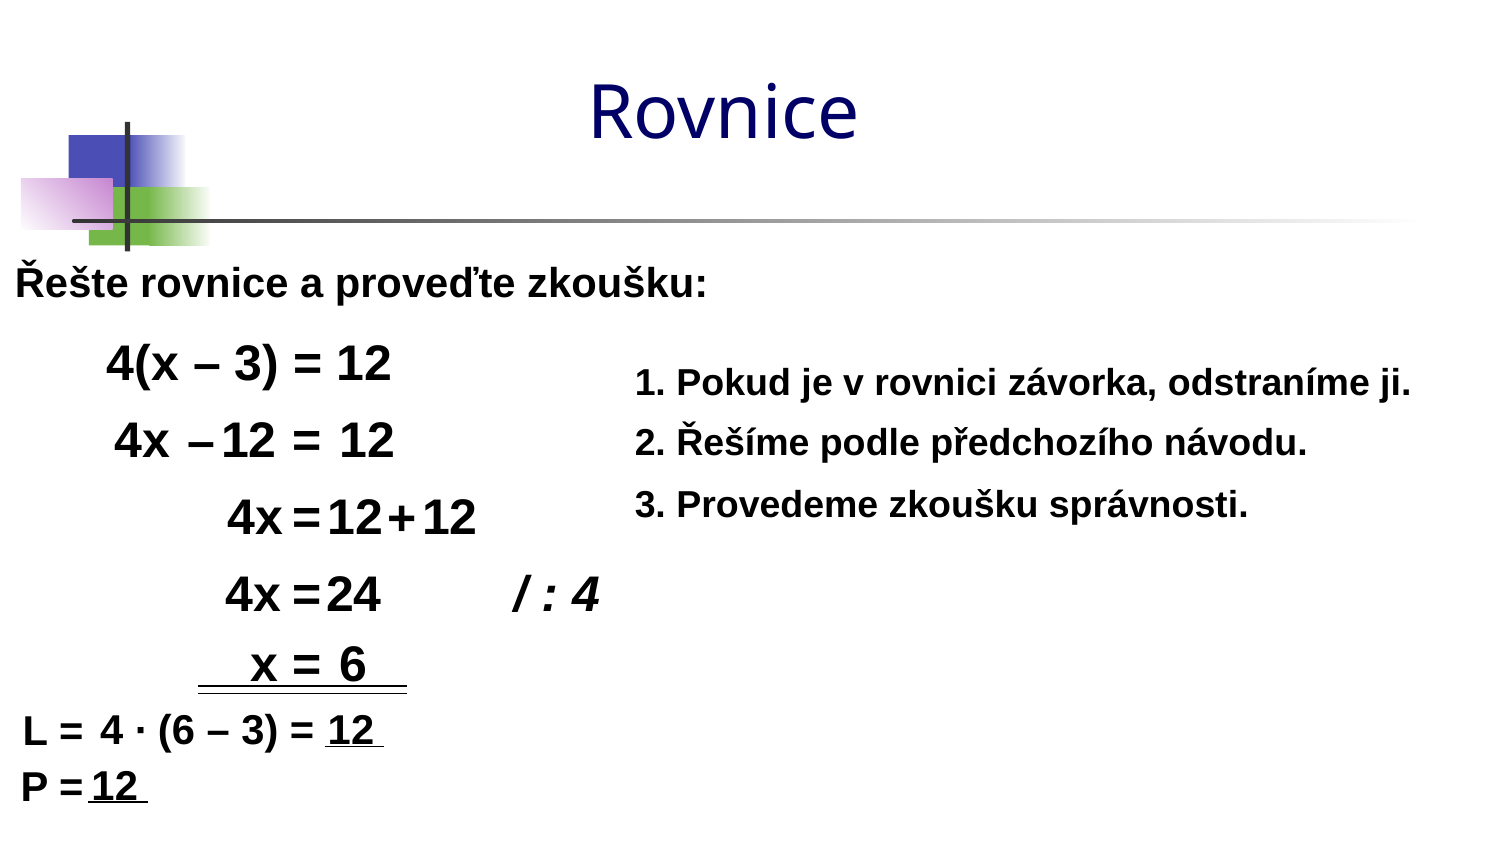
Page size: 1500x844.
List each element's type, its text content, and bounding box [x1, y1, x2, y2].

text_box 4(x – 3) = 12 [78, 324, 420, 397]
text_box 4x [212, 478, 310, 551]
text_box 12 [312, 478, 372, 551]
text_box 24 [311, 555, 401, 627]
text_box / : 4 [498, 555, 644, 627]
text_box 12 [230, 401, 277, 474]
text_box x [236, 627, 277, 685]
text_box Řešte rovnice a proveďte zkoušku: [0, 244, 727, 317]
text_box = [277, 627, 324, 685]
text_box 4x [211, 555, 309, 627]
text_box 2. Řešíme podle předchozího návodu. [620, 403, 1500, 464]
text_box 12 [76, 757, 159, 810]
text_box + [372, 478, 432, 553]
text_box = [277, 401, 324, 474]
text_box 12 [324, 401, 417, 474]
title Rovnice [129, 43, 1318, 175]
text_box 6 [324, 627, 399, 685]
text_box 4 ∙ (6 – 3) = [85, 702, 352, 755]
text_box P = [5, 758, 105, 812]
text_box 1. Pokud je v rovnici závorka, odstraníme ji. [620, 339, 1500, 403]
text_box 12 [407, 478, 501, 551]
text_box L = [7, 702, 107, 756]
text_box 12 [312, 702, 396, 754]
text_box 3. Provedeme zkoušku správnosti. [620, 464, 1500, 540]
text_box 4x [100, 401, 172, 474]
text_box – [172, 401, 230, 477]
